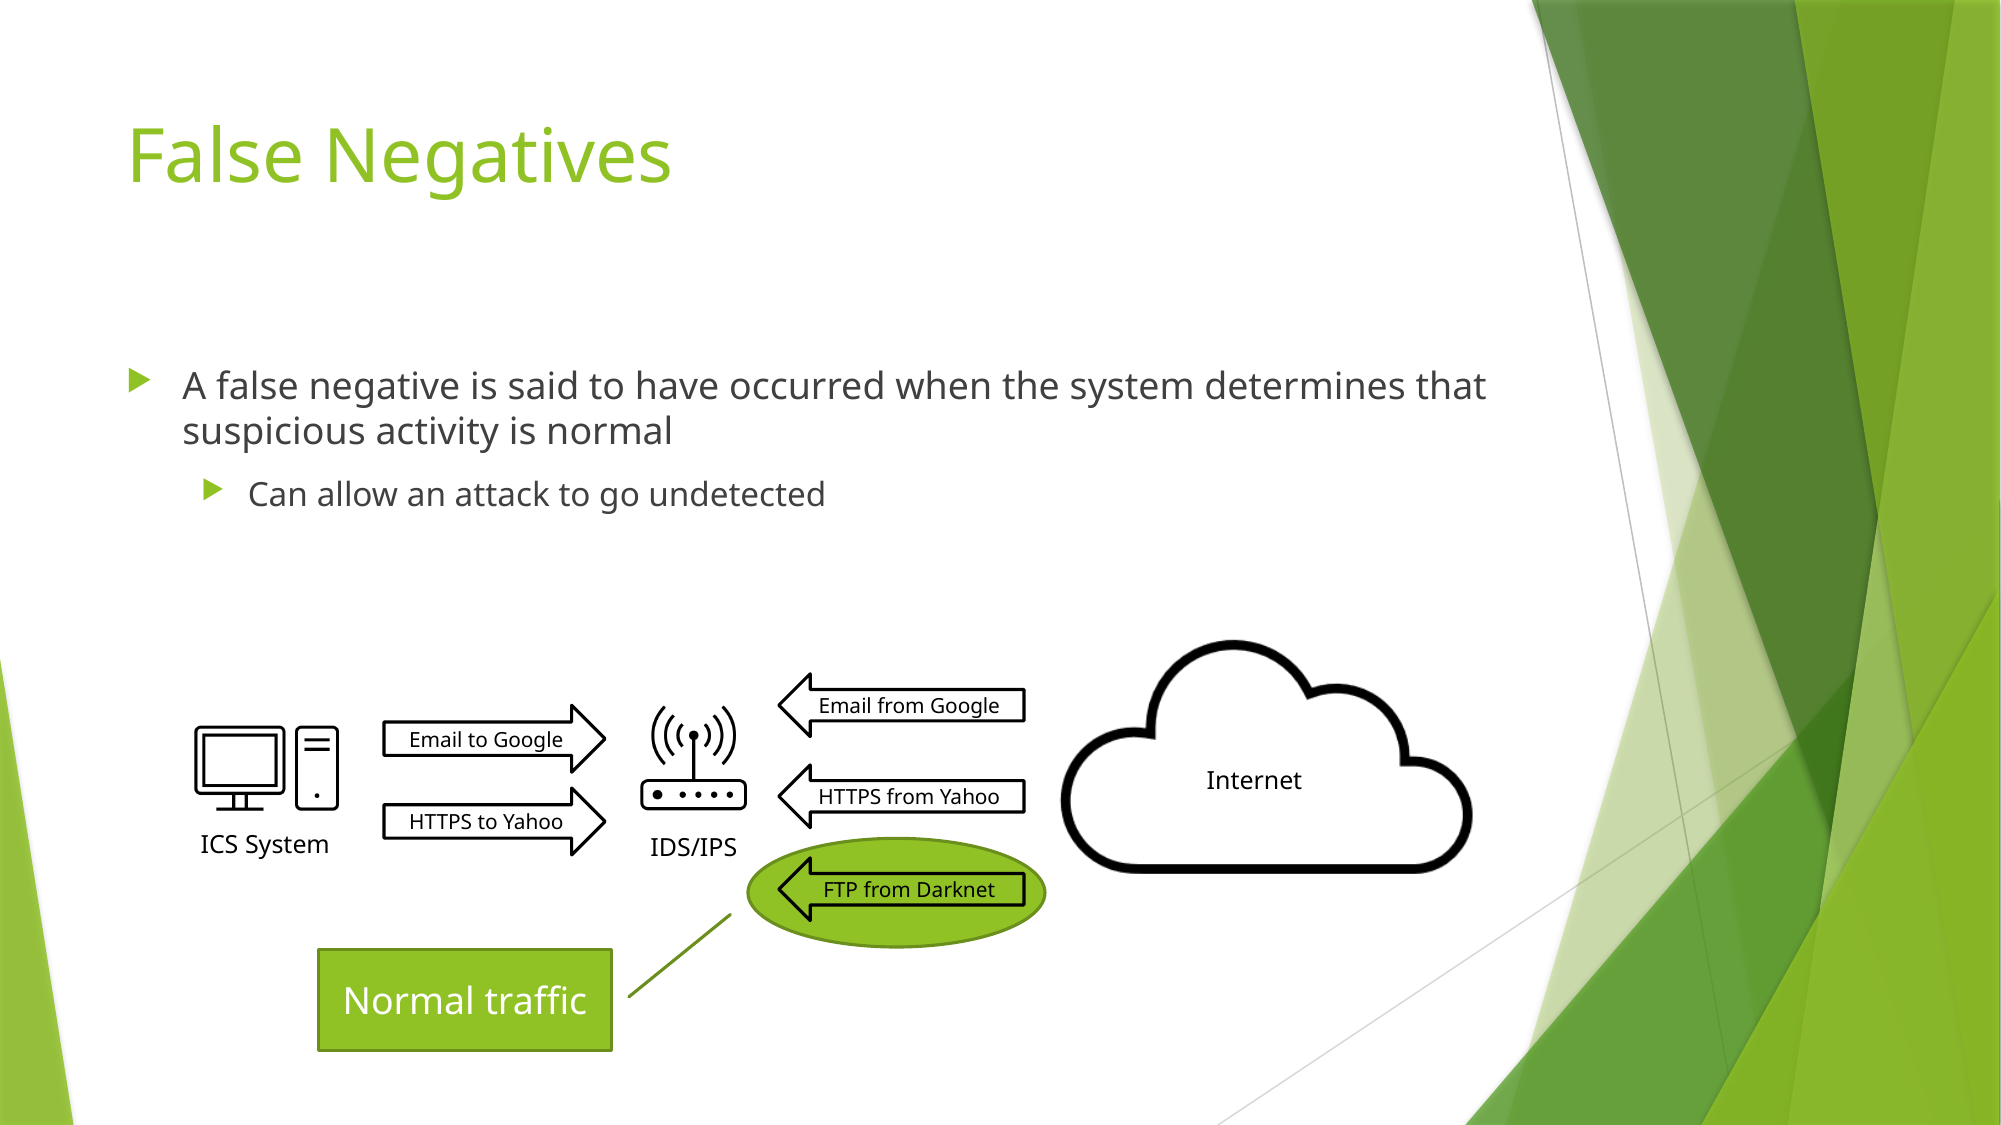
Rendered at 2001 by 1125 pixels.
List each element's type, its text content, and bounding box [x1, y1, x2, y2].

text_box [189, 522, 1503, 992]
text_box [318, 1000, 1046, 1051]
title False Negatives [111, 99, 1522, 317]
list A false negative is said to have occurred when the system determines that suspicious activity is normal Can allow an attack to go undetected [111, 354, 1522, 992]
